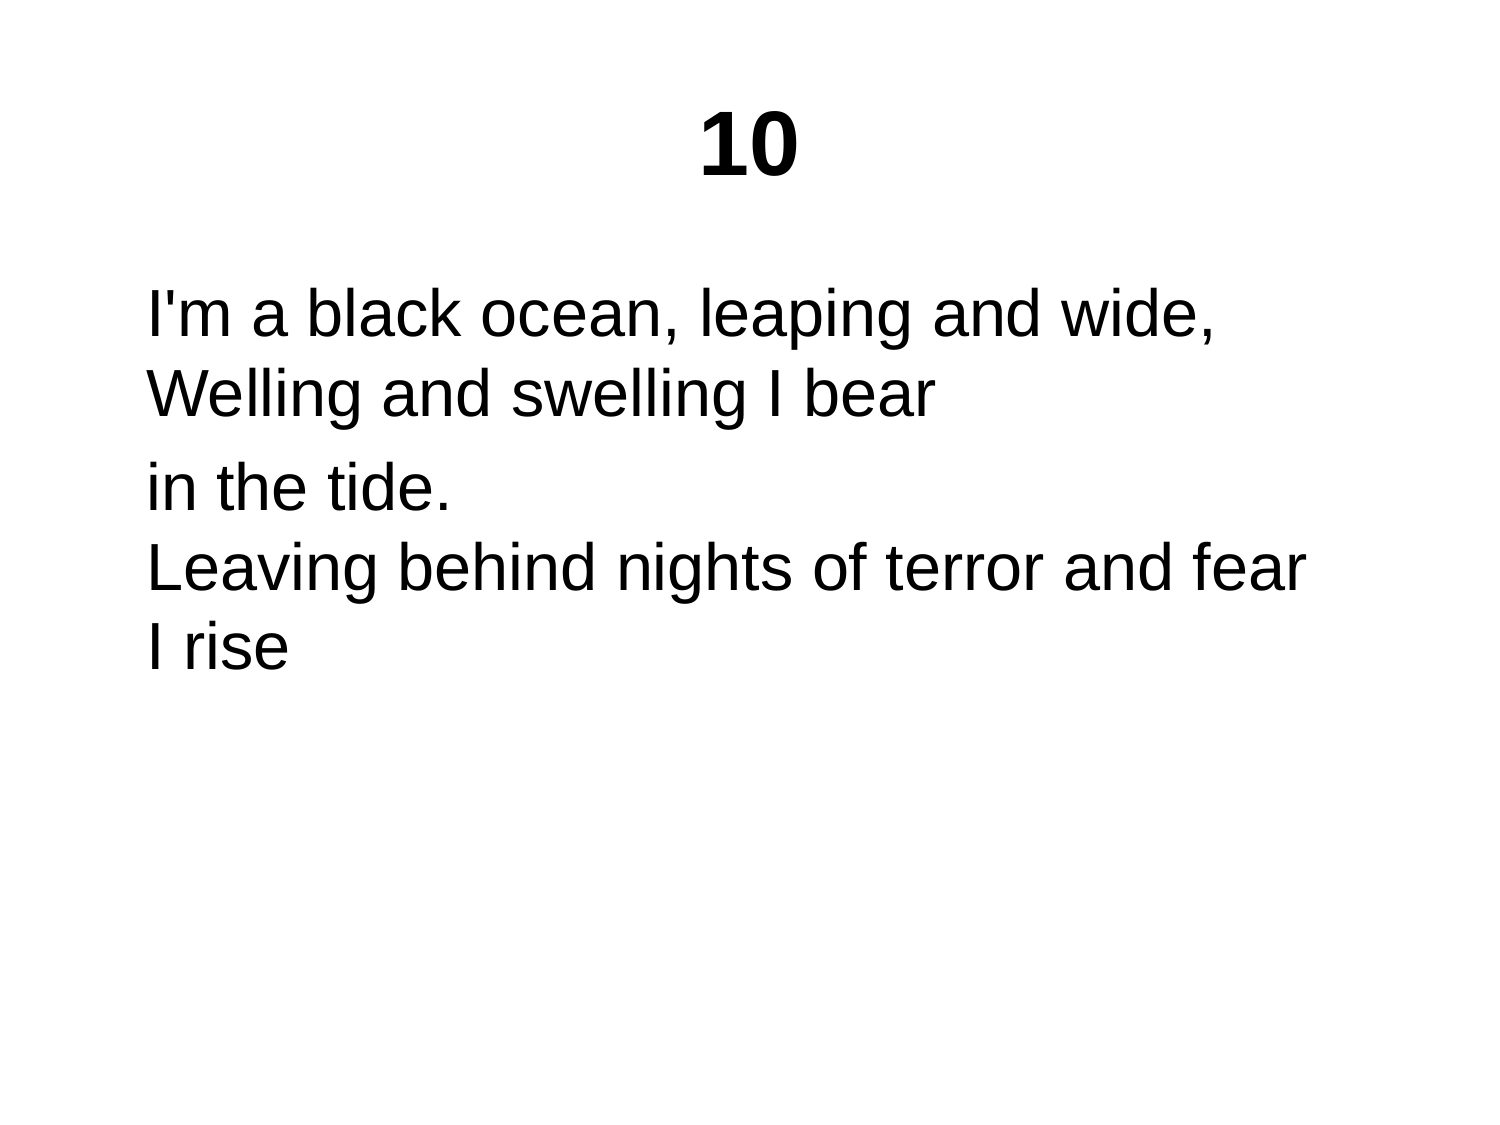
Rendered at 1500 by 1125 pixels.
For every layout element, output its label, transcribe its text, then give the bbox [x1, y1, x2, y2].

list I'm a black ocean, leaping and wide, Welling and swelling I bear in the tide. Leaving behind nights of terror and fear I rise [74, 262, 1426, 1006]
title 10 [74, 44, 1426, 233]
